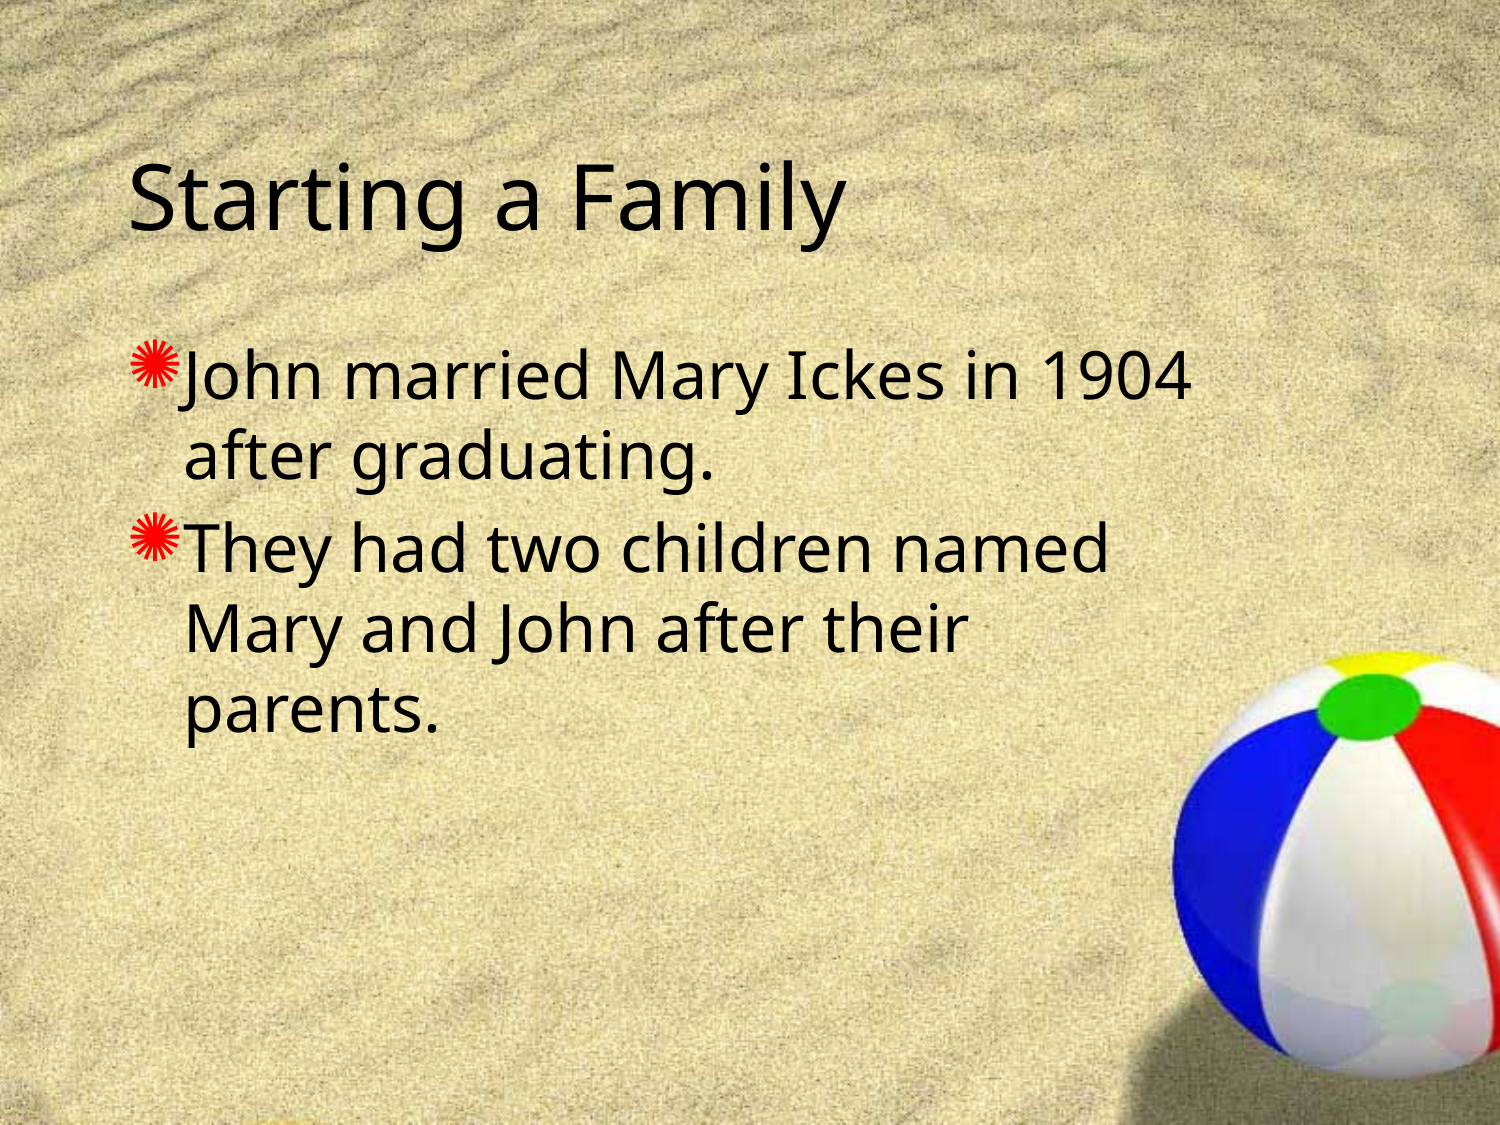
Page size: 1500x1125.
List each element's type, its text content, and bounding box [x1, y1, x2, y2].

picture [0, 0, 1500, 1125]
list John married Mary Ickes in 1904 after graduating. They had two children named Mary and John after their parents. [112, 324, 1213, 1001]
title Starting a Family [112, 99, 1388, 288]
